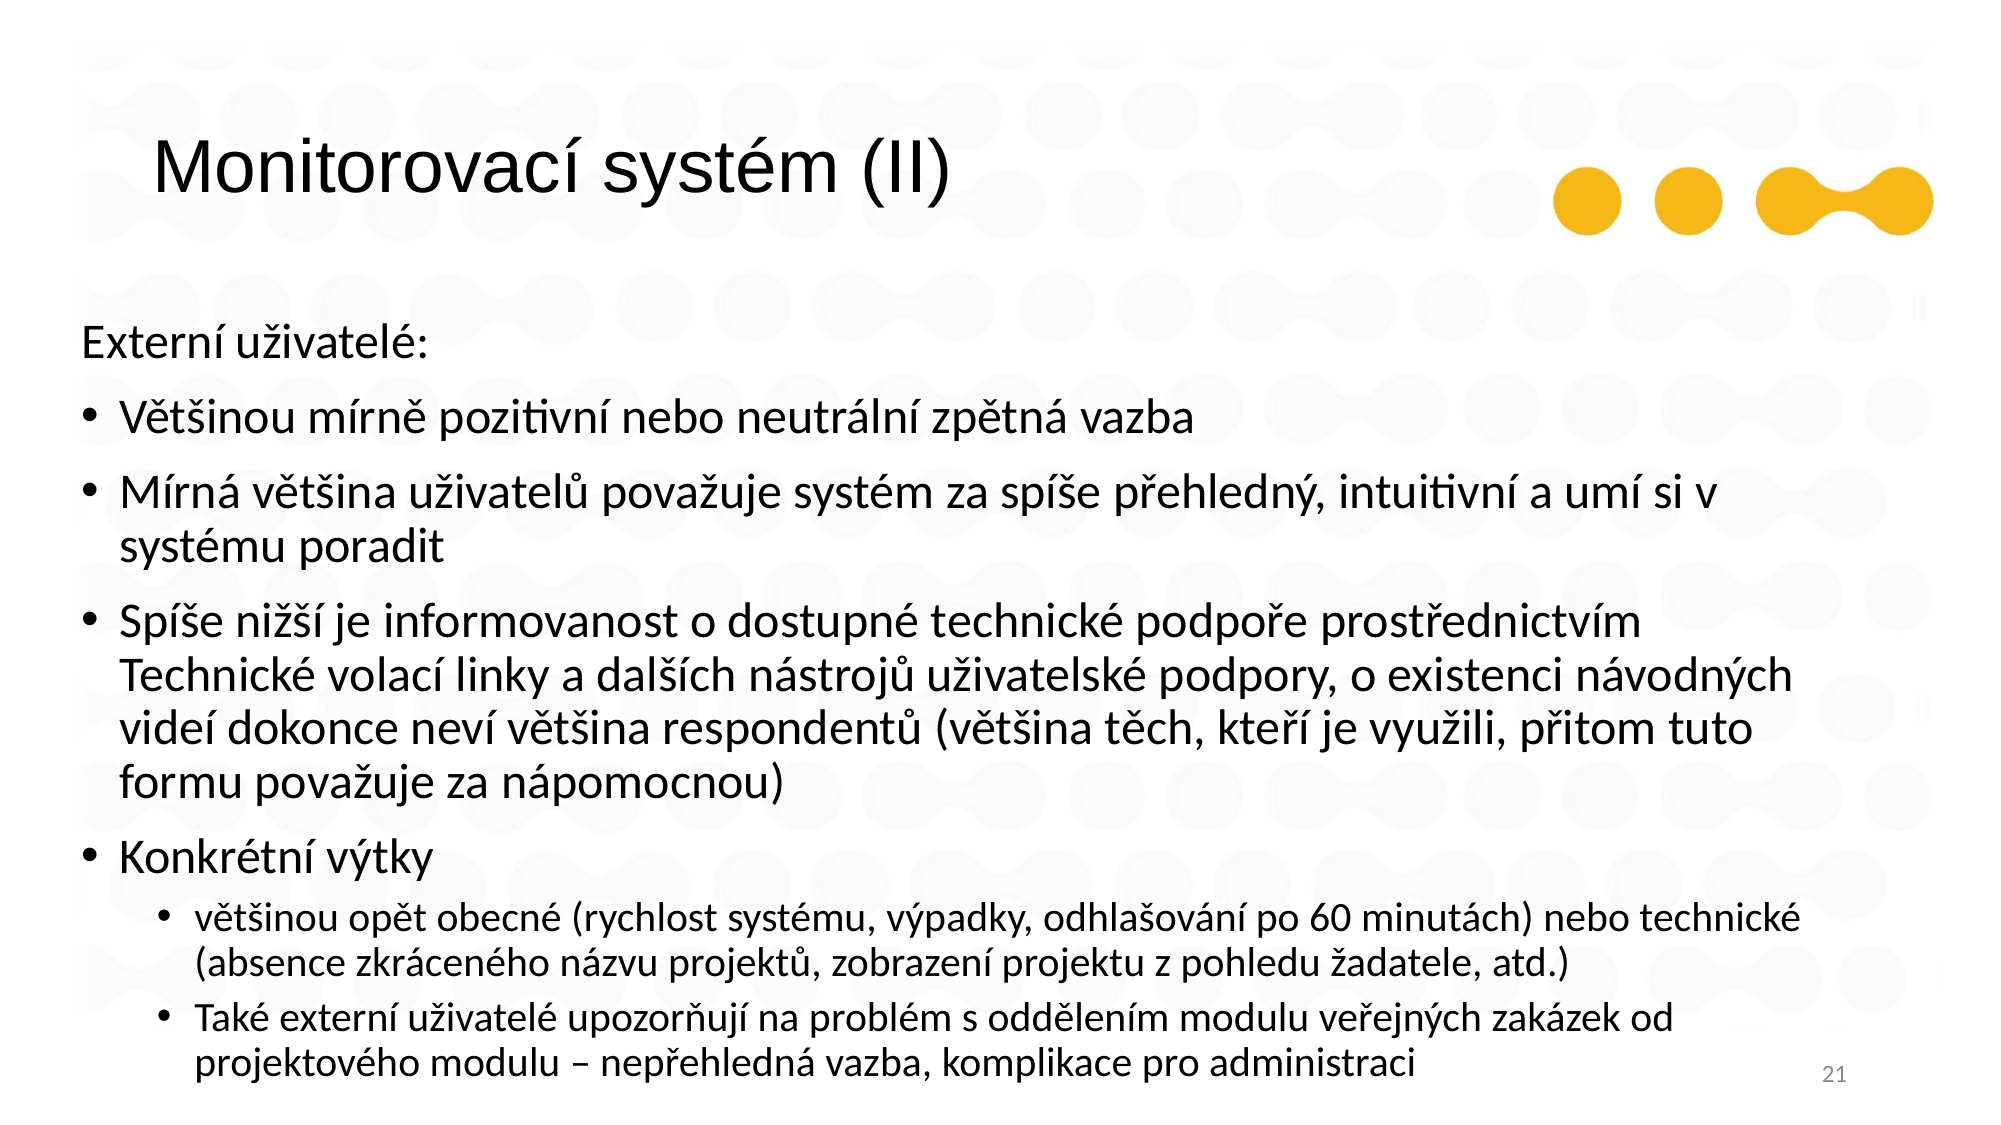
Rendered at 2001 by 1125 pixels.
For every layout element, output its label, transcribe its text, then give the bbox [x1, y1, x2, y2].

slide_number 21 [1412, 1042, 1863, 1103]
list Externí uživatelé: Většinou mírně pozitivní nebo neutrální zpětná vazba Mírná většina uživatelů považuje systém za spíše přehledný, intuitivní a umí si v systému poradit Spíše nižší je informovanost o dostupné technické podpoře prostřednictvím Technické volací linky a dalších nástrojů uživatelské podpory, o existenci návodných videí dokonce neví většina respondentů (většina těch, kteří je využili, přitom tuto formu považuje za nápomocnou) Konkrétní výtky většinou opět obecné (rychlost systému, výpadky, odhlašování po 60 minutách) nebo technické (absence zkráceného názvu projektů, zobrazení projektu z pohledu žadatele, atd.) Také externí uživatelé upozorňují na problém s oddělením modulu veřejných zakázek od projektového modulu – nepřehledná vazba, komplikace pro administraci [66, 307, 1863, 1096]
picture [100, 70, 1943, 1004]
title Monitorovací systém (II) [137, 59, 1863, 278]
